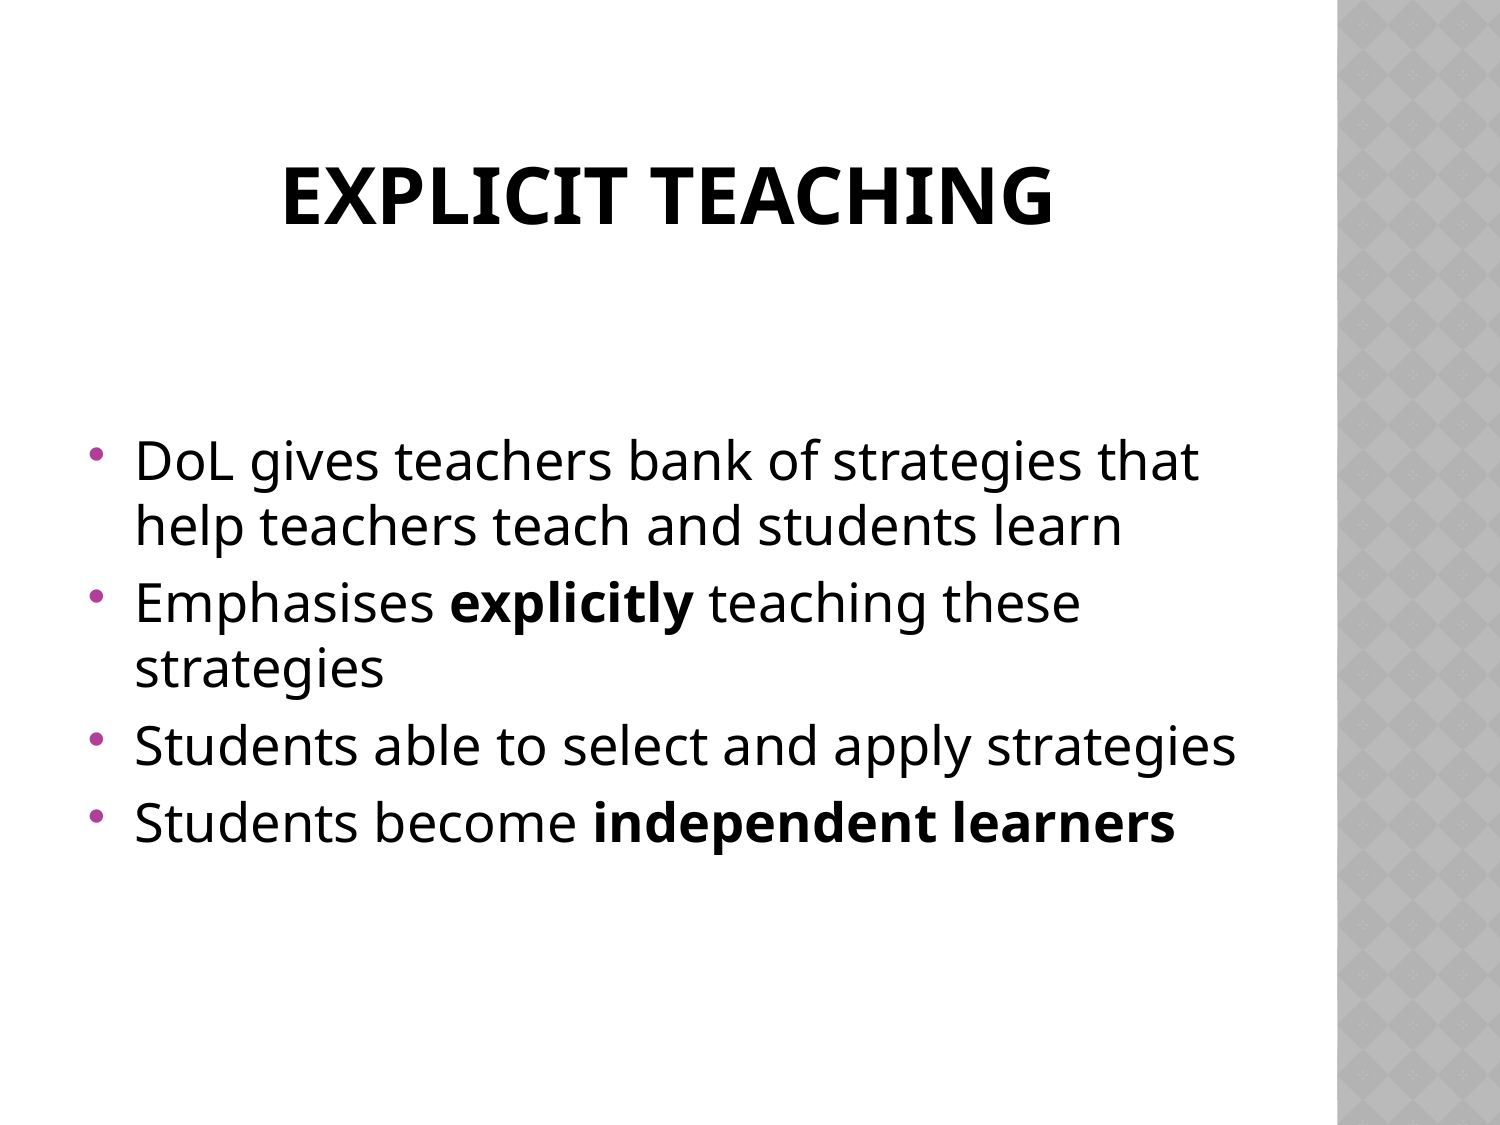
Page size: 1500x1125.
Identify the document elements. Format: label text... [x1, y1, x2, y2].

title Explicit Teaching [75, 52, 1263, 240]
list DoL gives teachers bank of strategies that help teachers teach and students learn Emphasises explicitly teaching these strategies Students able to select and apply strategies Students become independent learners [75, 264, 1263, 1059]
